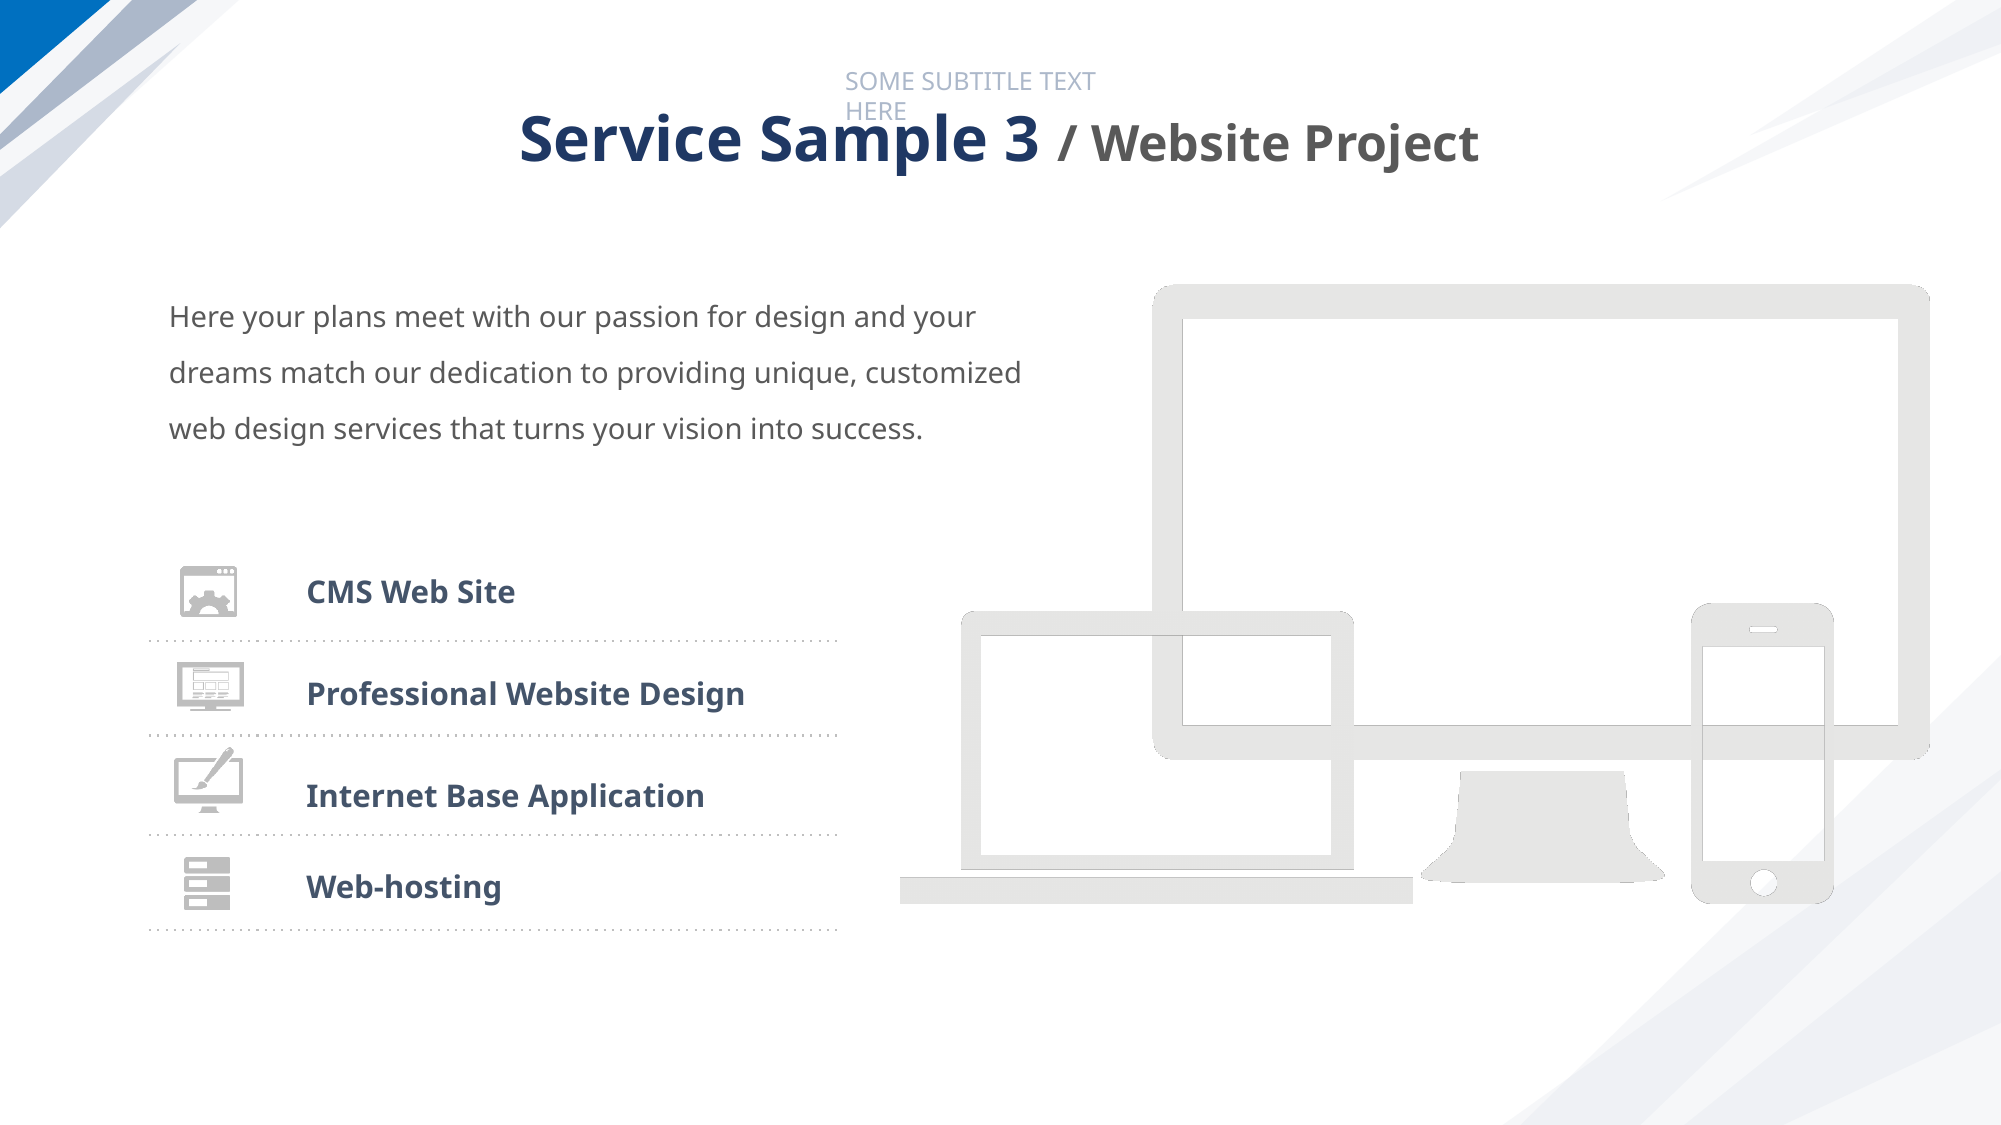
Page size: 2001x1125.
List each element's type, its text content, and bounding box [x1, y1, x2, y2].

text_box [148, 747, 843, 836]
text_box Here your plans meet with our passion for design and your dreams match our dedication to providing unique, customized web design services that turns your vision into success. [148, 267, 1069, 465]
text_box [148, 546, 843, 642]
title Service Sample 3 / Website Project [137, 73, 1863, 210]
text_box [148, 647, 843, 736]
picture [899, 283, 1930, 904]
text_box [148, 840, 843, 931]
text_box SOME SUBTITLE TEXT HERE [830, 57, 1170, 104]
